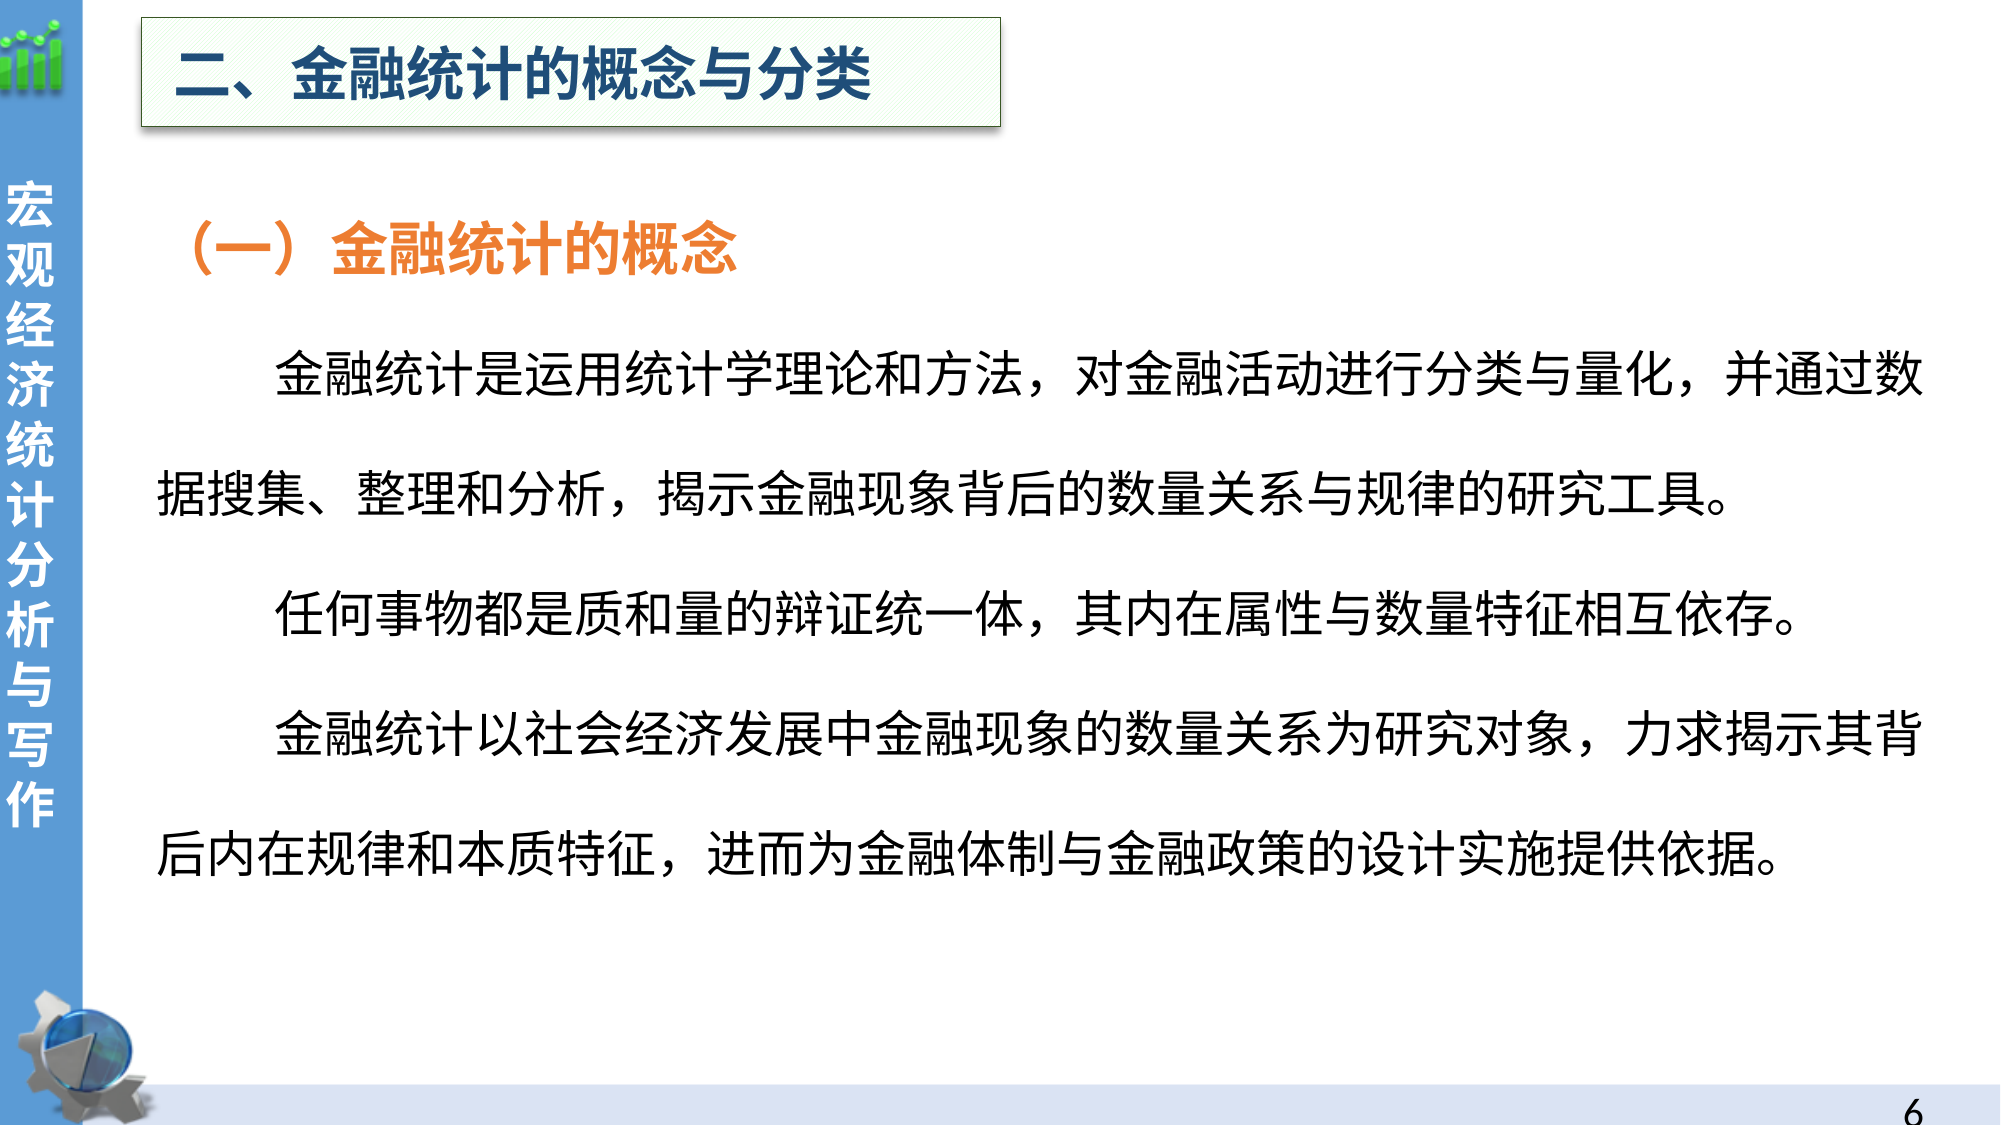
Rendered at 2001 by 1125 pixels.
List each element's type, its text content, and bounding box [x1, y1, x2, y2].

slide_number 5 [1786, 1085, 1940, 1125]
text_box 二、金融统计的概念与分类 [141, 17, 1000, 127]
picture [0, 0, 2001, 1125]
text_box （一）金融统计的概念 金融统计是运用统计学理论和方法，对金融活动进行分类与量化，并通过数据搜集、整理和分析，揭示金融现象背后的数量关系与规律的研究工具。 任何事物都是质和量的辩证统一体，其内在属性与数量特征相互依存。 金融统计以社会经济发展中金融现象的数量关系为研究对象，力求揭示其背后内在规律和本质特征，进而为金融体制与金融政策的设计实施提供依据。 [141, 204, 1979, 958]
